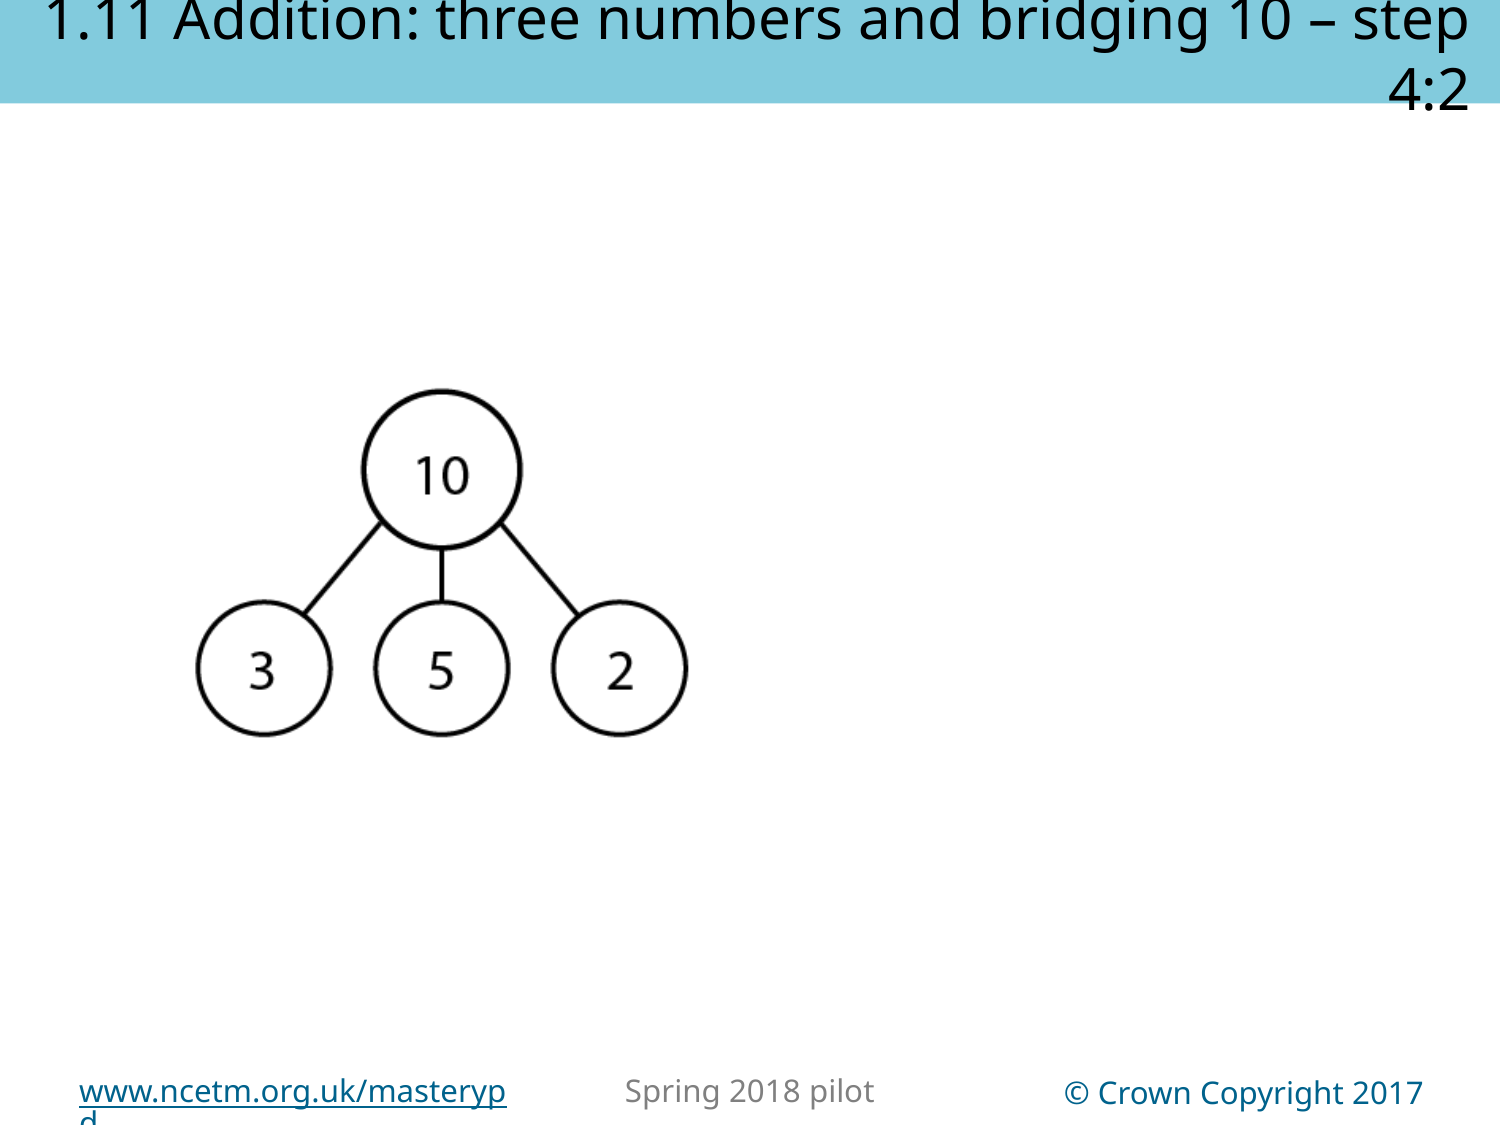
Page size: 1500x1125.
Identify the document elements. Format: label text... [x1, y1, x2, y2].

picture [99, 371, 763, 755]
list 1.11 Addition: three numbers and bridging 10 – step 4:2 [0, 0, 1500, 104]
